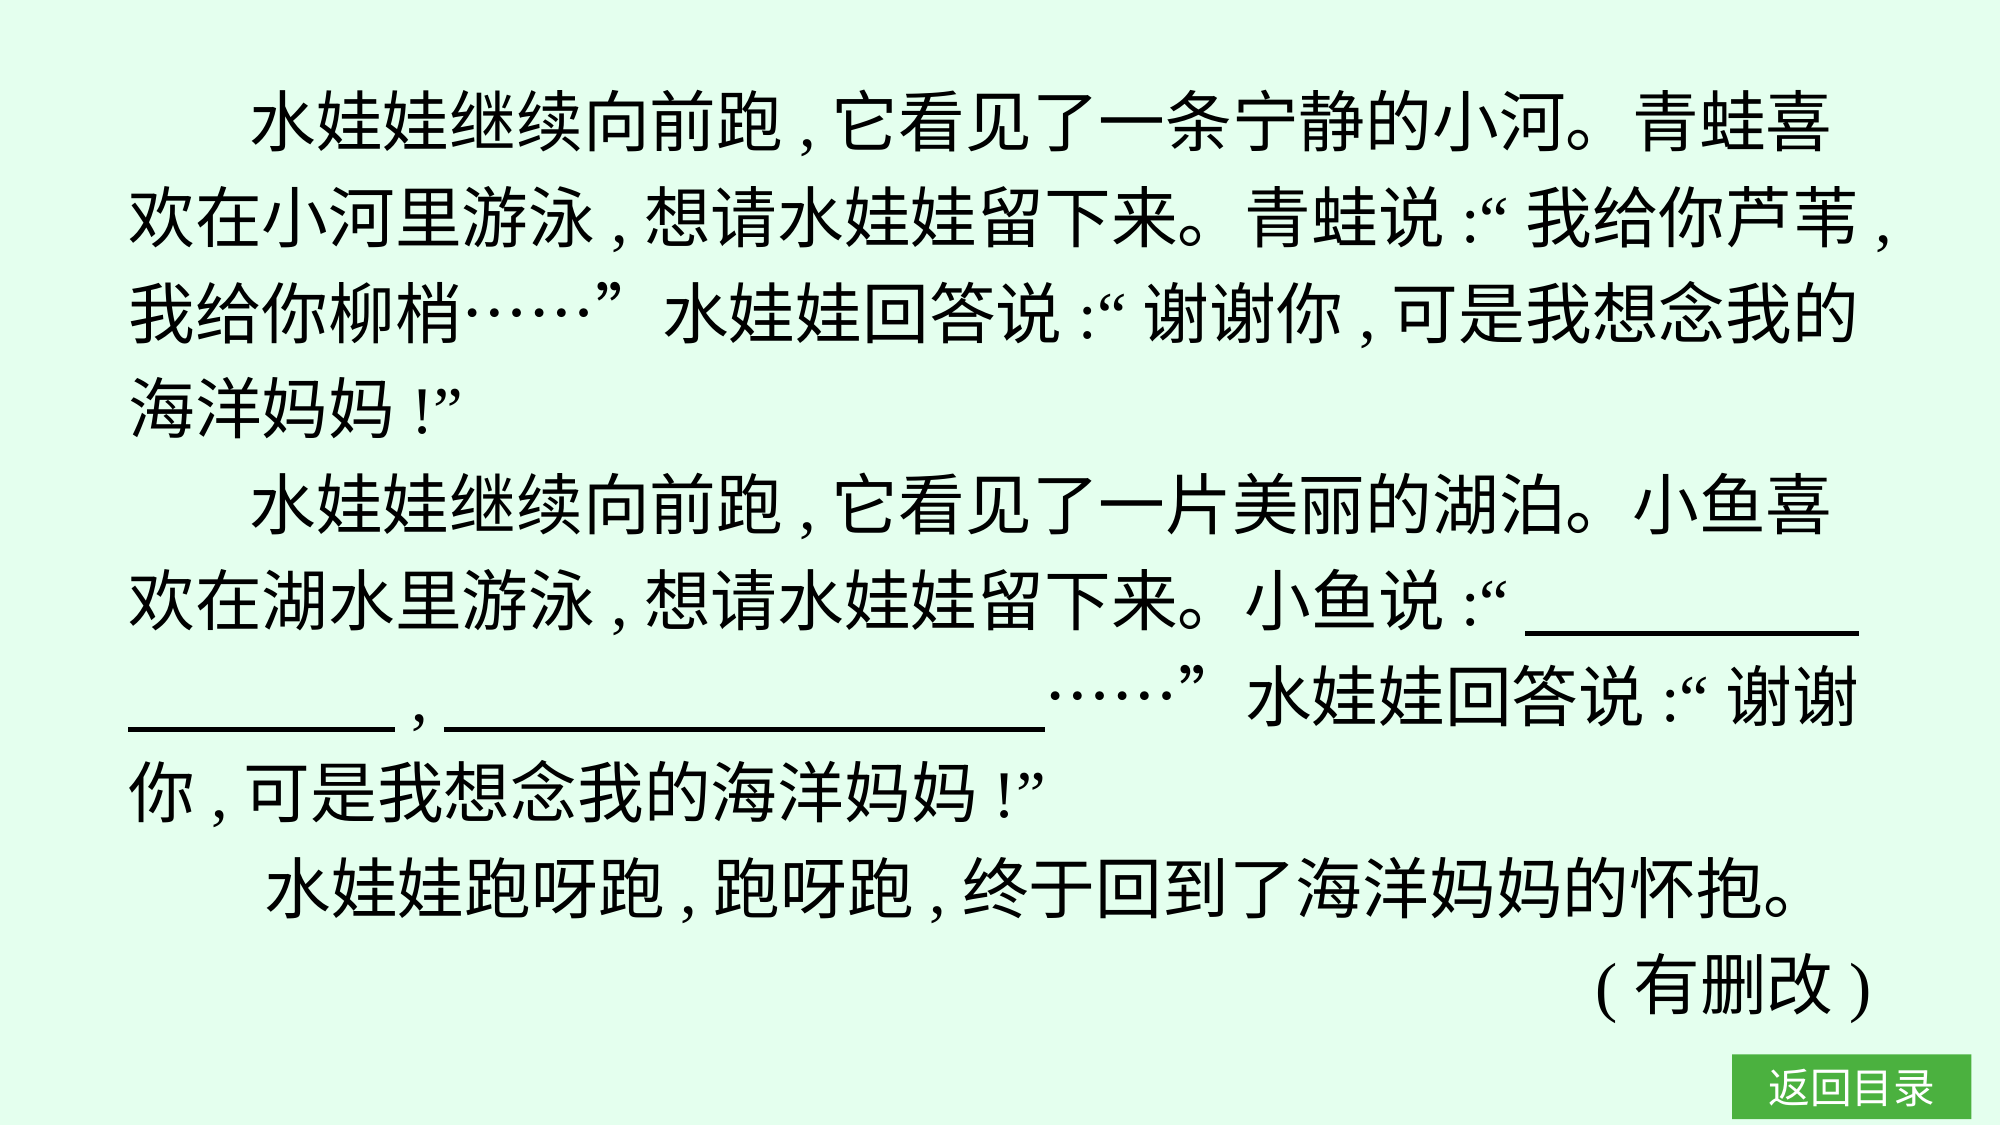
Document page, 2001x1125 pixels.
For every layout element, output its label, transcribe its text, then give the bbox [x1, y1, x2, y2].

text_box 水娃娃继续向前跑,它看见了一条宁静的小河。青蛙喜欢在小河里游泳,想请水娃娃留下来。青蛙说:“我给你芦苇,我给你柳梢……”水娃娃回答说:“谢谢你,可是我想念我的海洋妈妈!” 水娃娃继续向前跑,它看见了一片美丽的湖泊。小鱼喜欢在湖水里游泳,想请水娃娃留下来。小鱼说:“ , ……”水娃娃回答说:“谢谢你,可是我想念我的海洋妈妈!” 水娃娃跑呀跑,跑呀跑,终于回到了海洋妈妈的怀抱。 (有删改) [113, 56, 1887, 1030]
